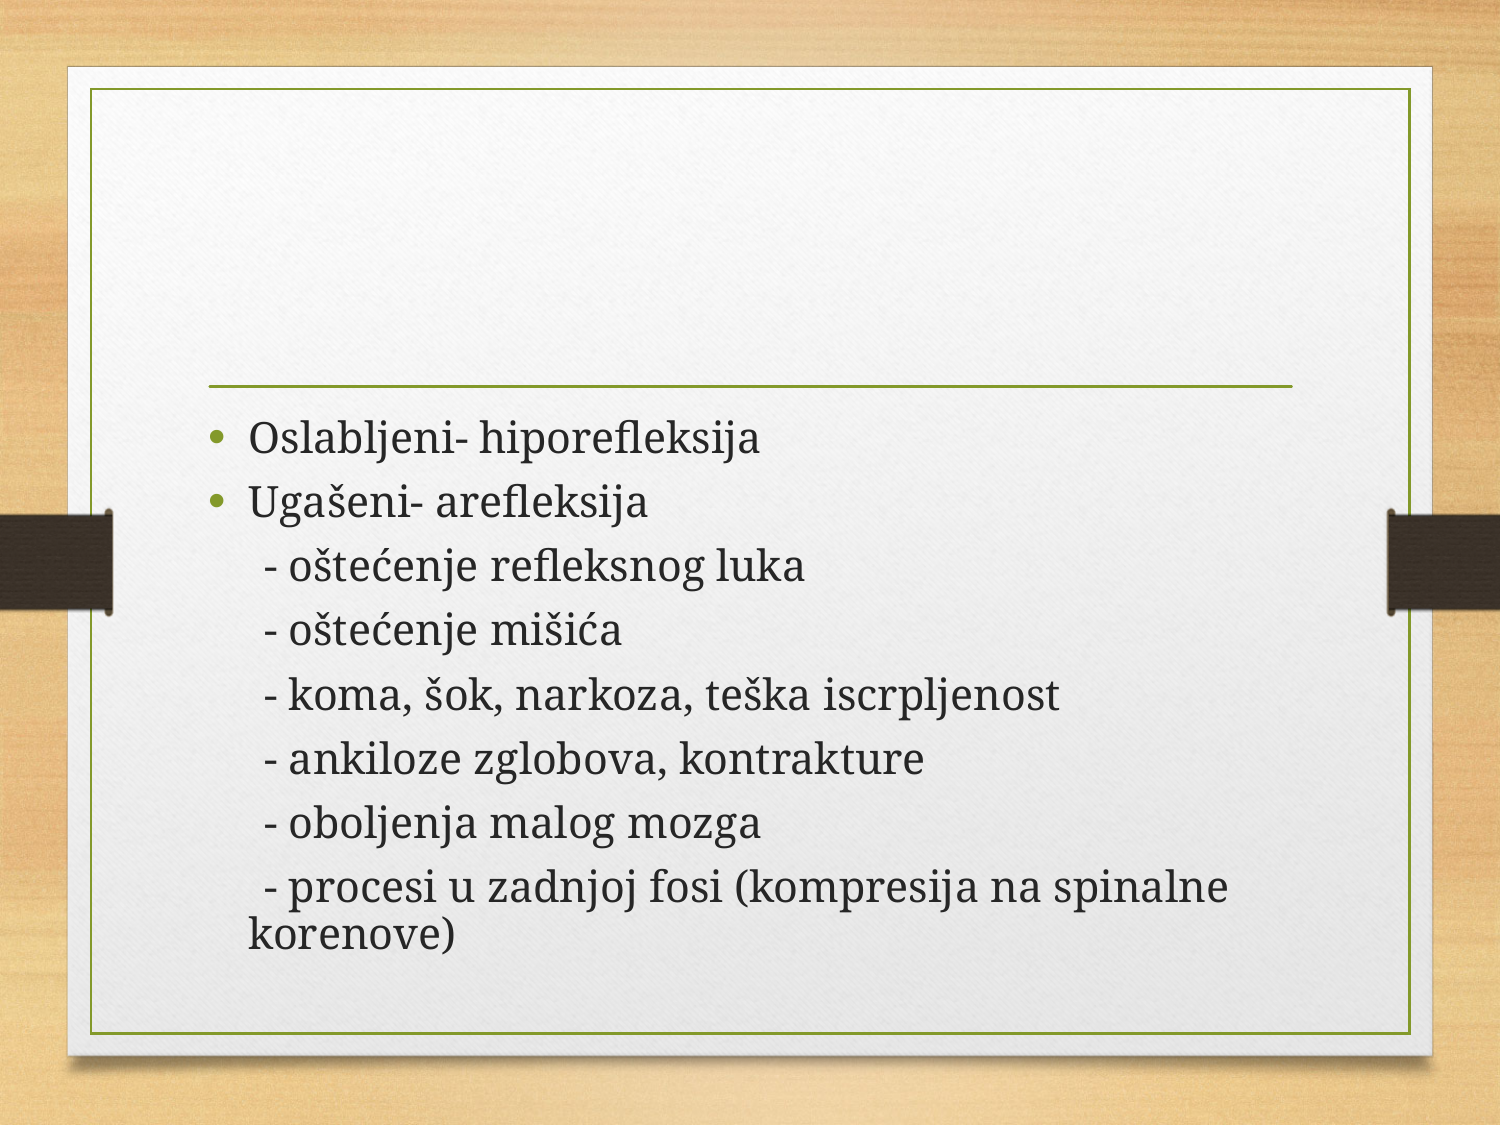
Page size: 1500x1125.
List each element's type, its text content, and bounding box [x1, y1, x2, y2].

picture [0, 0, 1500, 1125]
list Oslabljeni- hiporefleksija Ugašeni- arefleksija - oštećenje refleksnog luka - oštećenje mišića - koma, šok, narkoza, teška iscrpljenost - ankiloze zglobova, kontrakture - oboljenja malog mozga - procesi u zadnjoj fosi (kompresija na spinalne korenove) [193, 408, 1309, 974]
